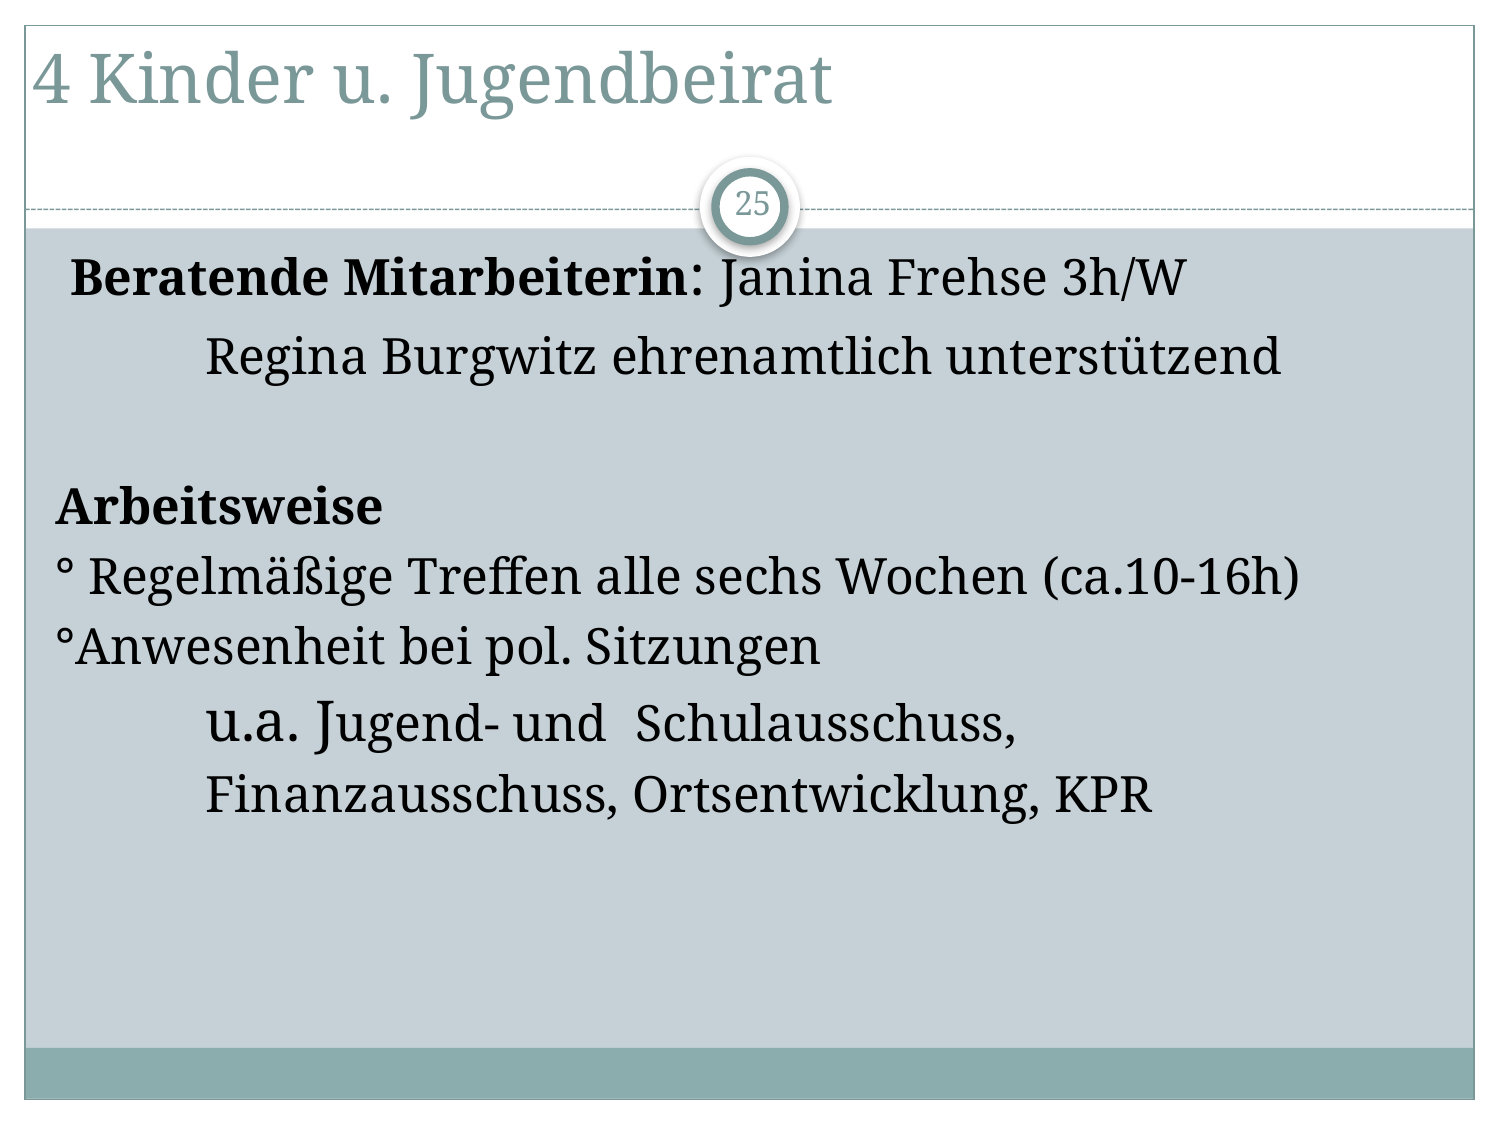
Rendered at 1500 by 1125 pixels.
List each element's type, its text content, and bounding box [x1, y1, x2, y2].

list Beratende Mitarbeiterin: Janina Frehse 3h/W Regina Burgwitz ehrenamtlich unterstützend Arbeitsweise ° Regelmäßige Treffen alle sechs Wochen (ca.10-16h) °Anwesenheit bei pol. Sitzungen u.a. Jugend- und Schulausschuss, Finanzausschuss, Ortsentwicklung, KPR [29, 231, 1471, 1125]
title 4 Kinder u. Jugendbeirat [17, 19, 1170, 207]
slide_number 25 [715, 168, 791, 231]
